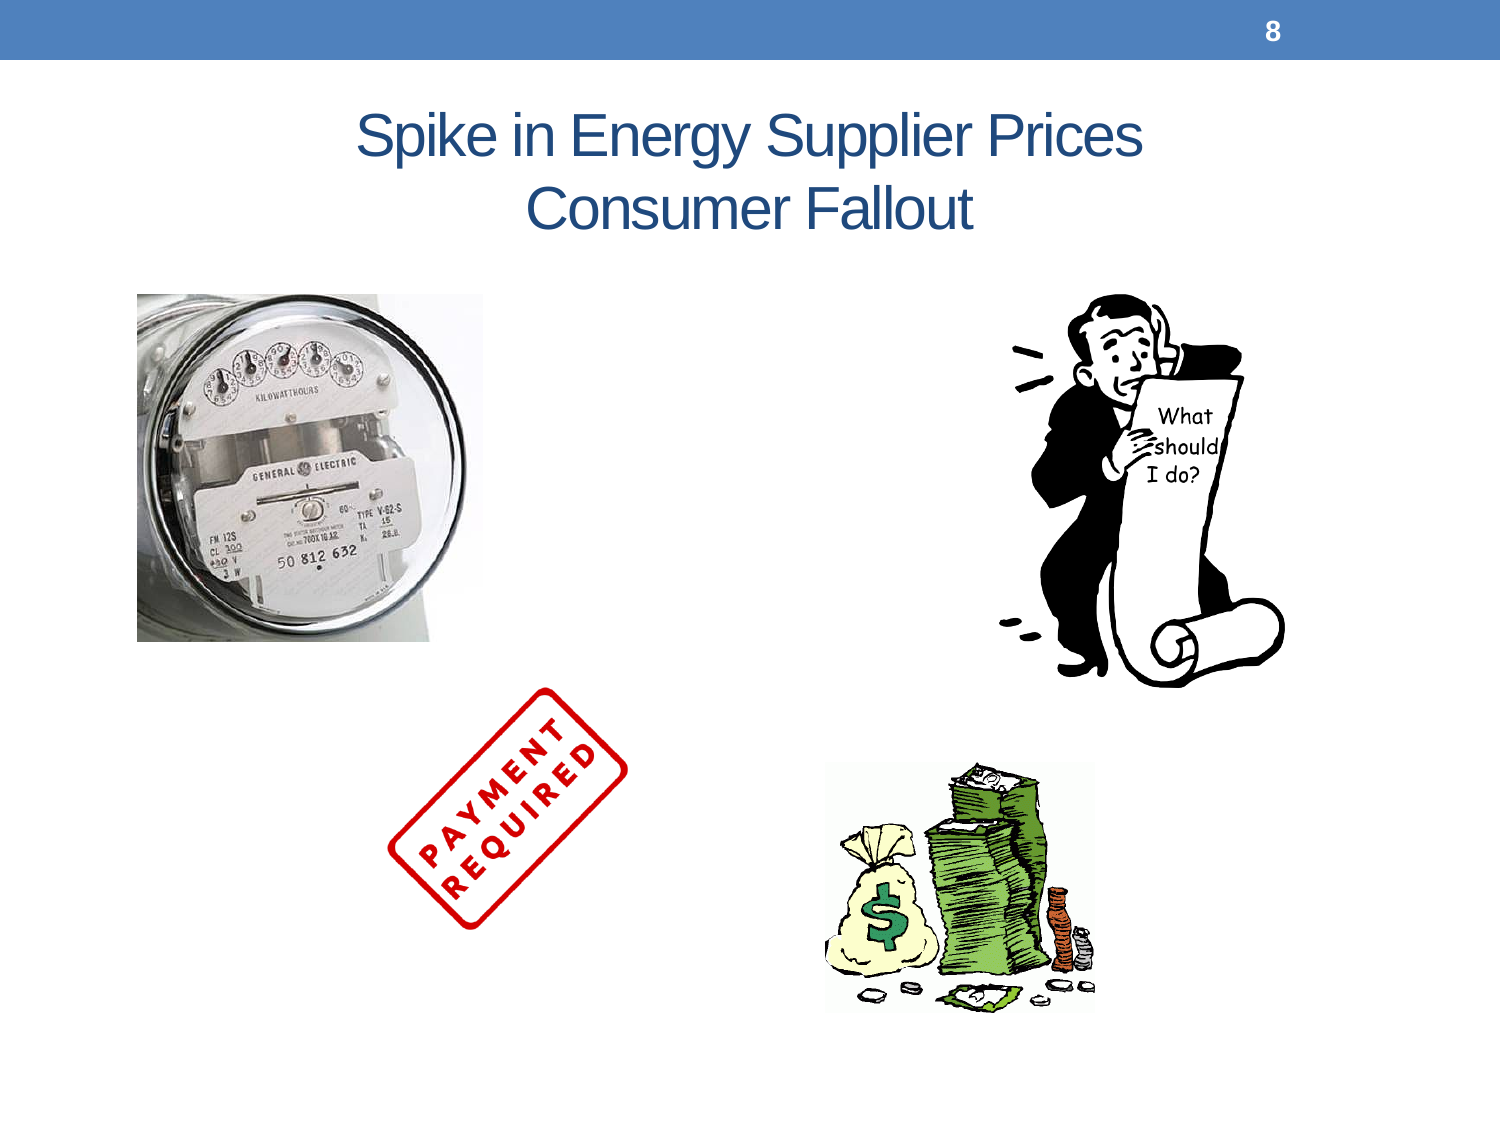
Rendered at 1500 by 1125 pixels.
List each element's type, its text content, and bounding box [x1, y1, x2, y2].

title Spike in Energy Supplier Prices Consumer Fallout [75, 87, 1425, 250]
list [387, 687, 628, 930]
picture [137, 294, 483, 642]
slide_number 8 [1250, 3, 1425, 57]
picture [999, 294, 1286, 689]
picture [824, 762, 1096, 1013]
